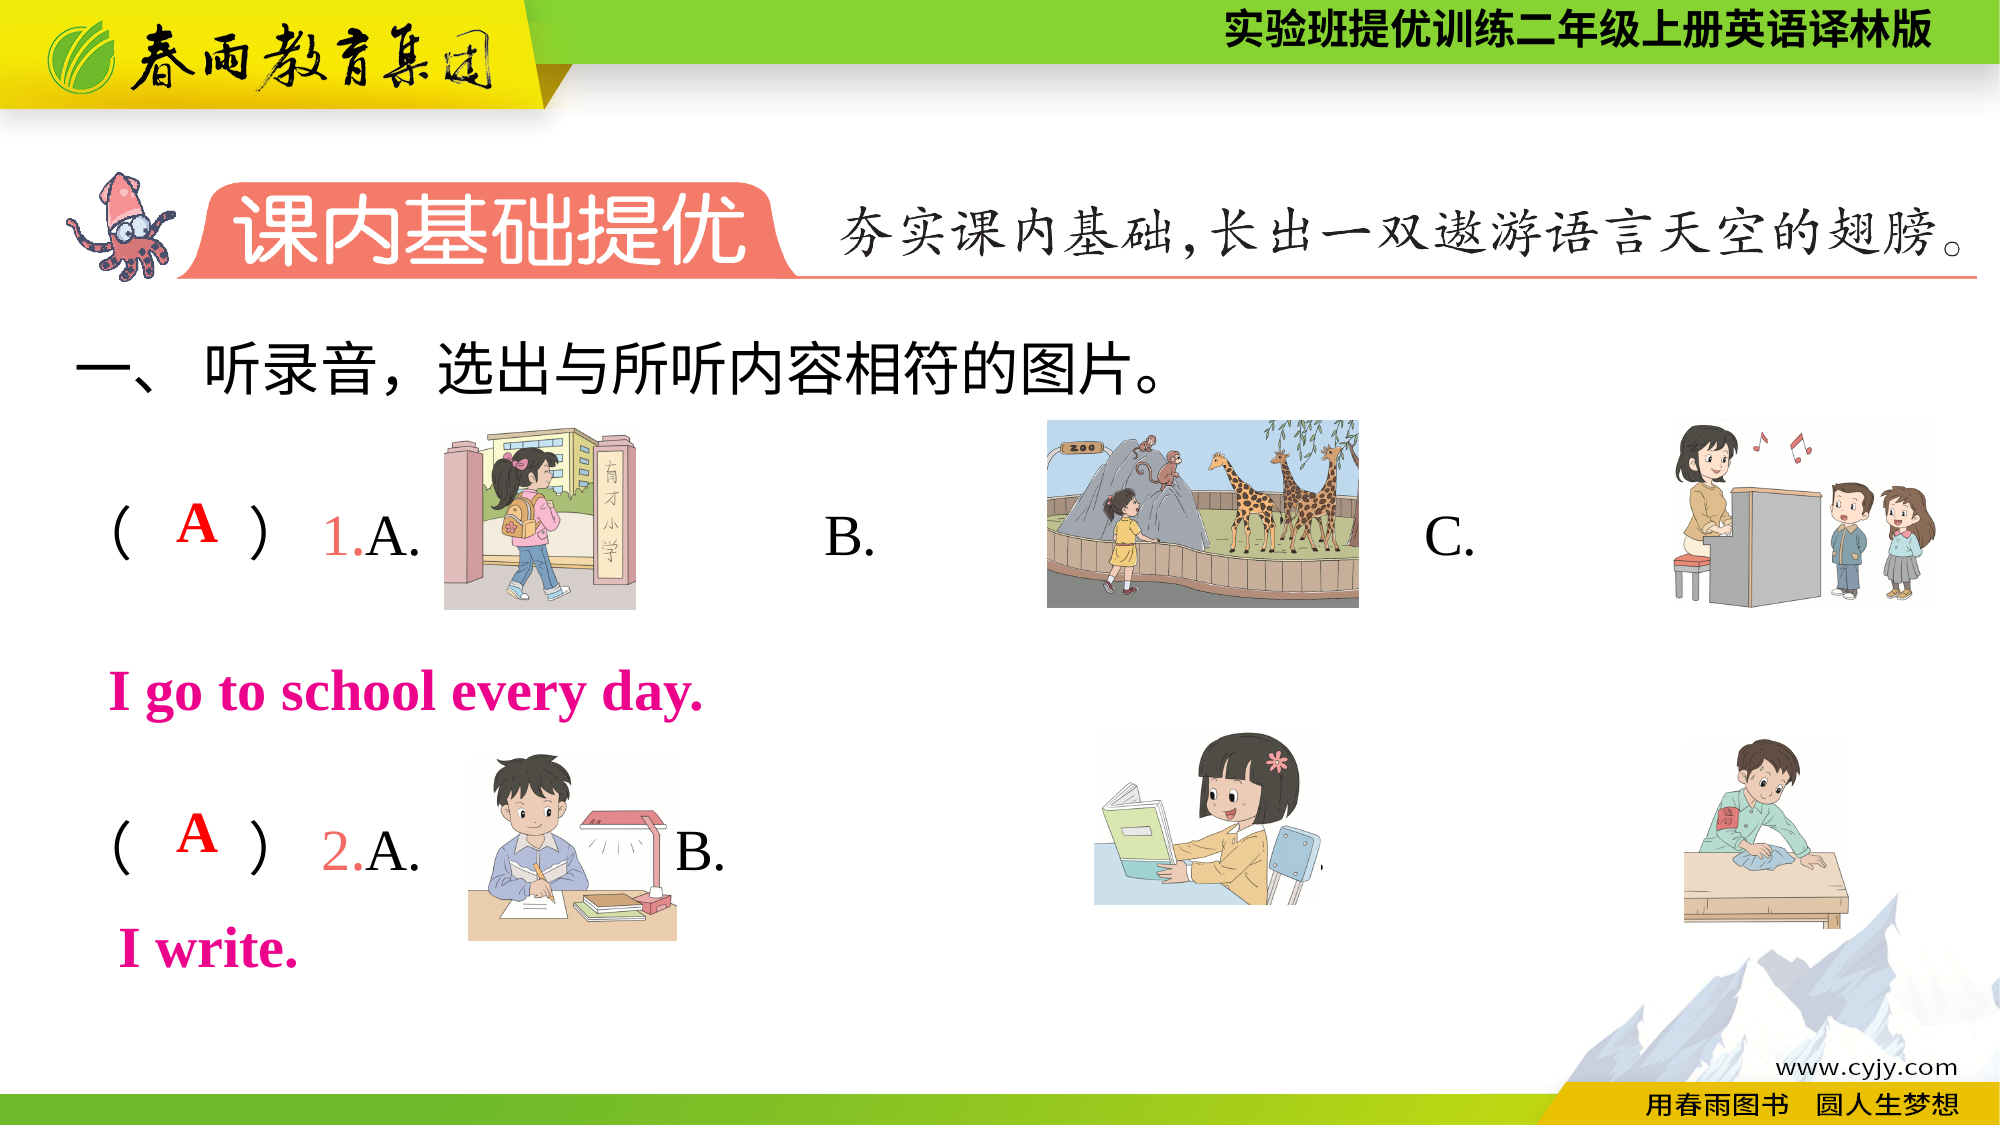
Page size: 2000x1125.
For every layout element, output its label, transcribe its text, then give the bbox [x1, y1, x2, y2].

picture [0, 0, 2000, 1125]
list 一、 听录音，选出与所听内容相符的图片。 （ ）1.A. B. C. （ ）2.A. B. C. [59, 289, 1944, 896]
text_box A [161, 476, 234, 562]
text_box I go to school every day. [93, 645, 720, 730]
text_box I write. [103, 901, 315, 987]
text_box A [161, 786, 234, 872]
